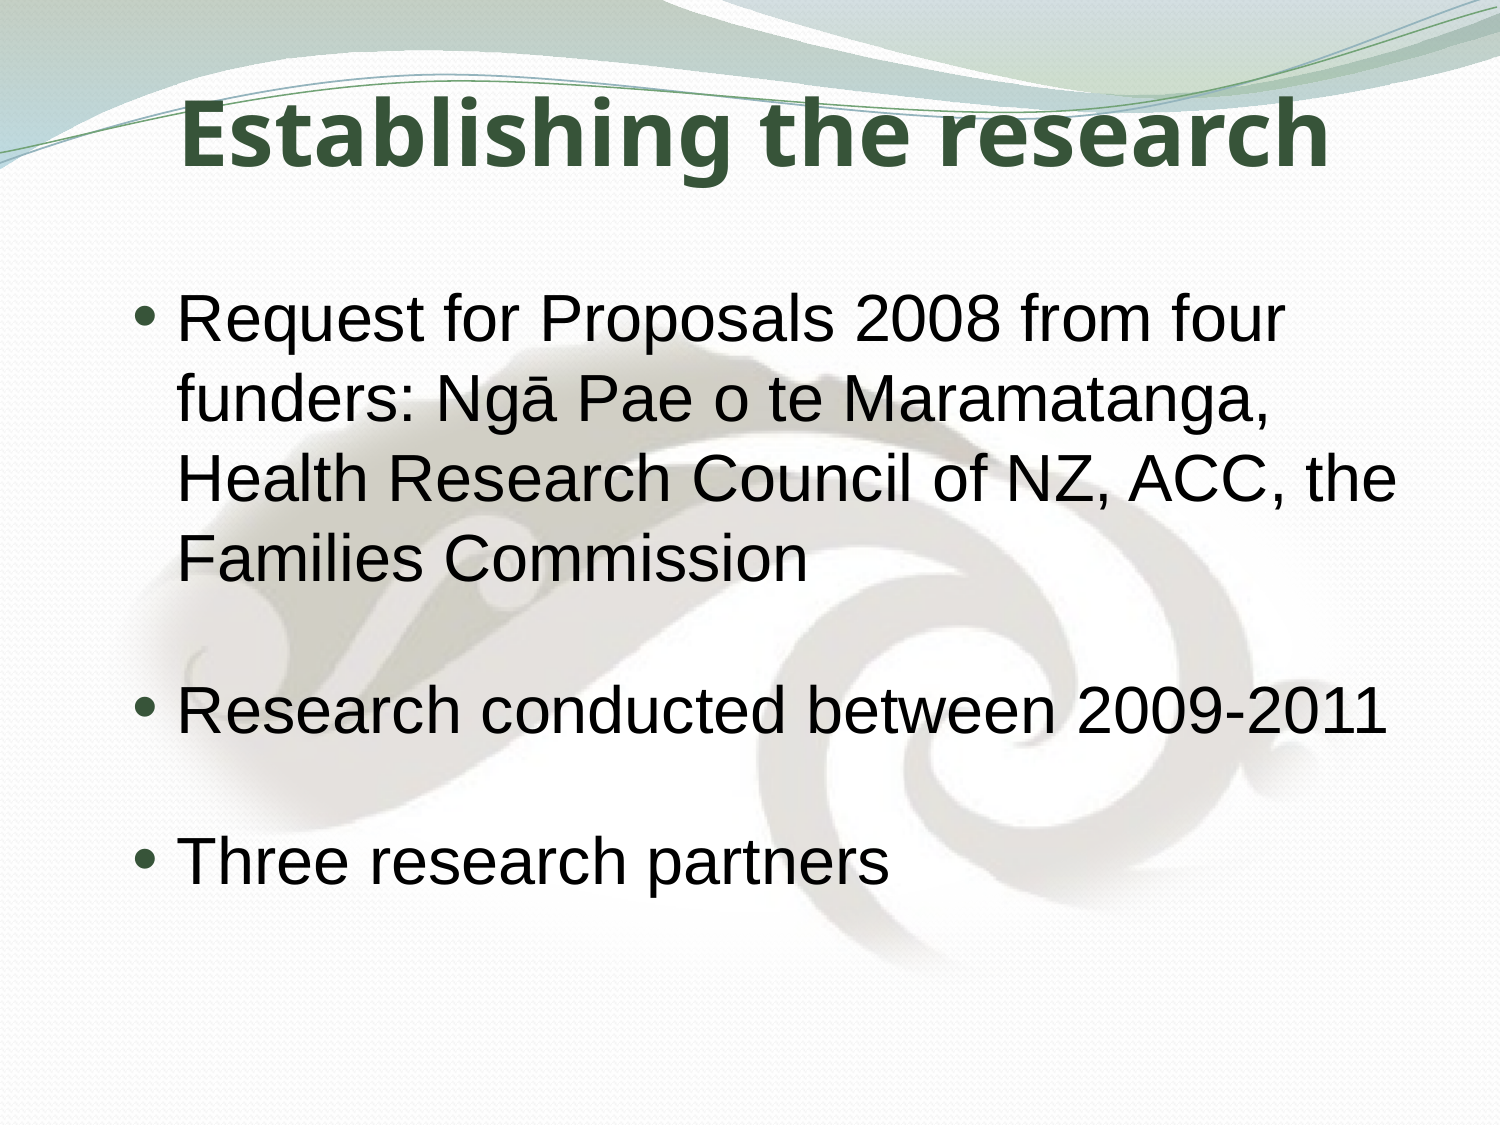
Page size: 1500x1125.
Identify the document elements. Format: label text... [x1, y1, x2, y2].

title Establishing the research [80, 54, 1431, 186]
list Request for Proposals 2008 from four funders: Ngā Pae o te Maramatanga, Health Research Council of NZ, ACC, the Families Commission Research conducted between 2009-2011 Three research partners [117, 275, 1425, 1025]
